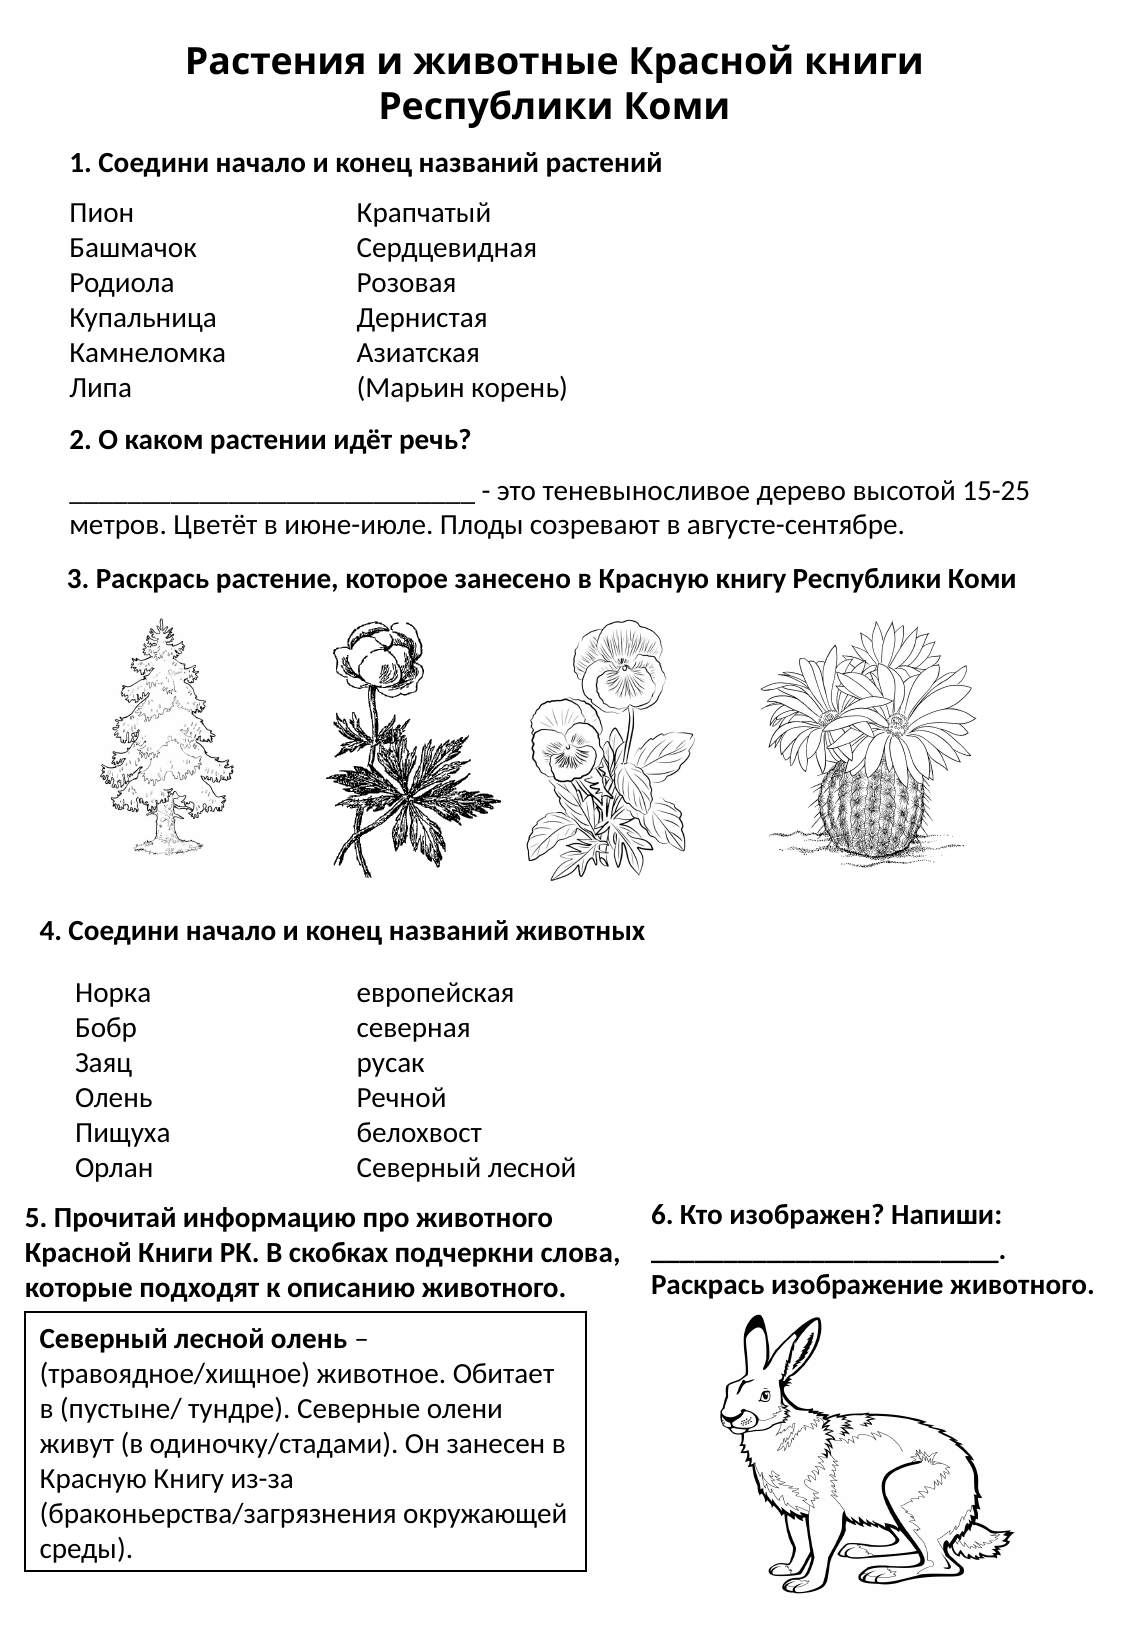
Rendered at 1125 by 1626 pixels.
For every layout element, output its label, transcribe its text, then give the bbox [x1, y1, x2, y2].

text_box Пион Башмачок Родиола Купальница Камнеломка Липа [54, 186, 341, 411]
text_box 5. Прочитай информацию про животного Красной Книги РК. В скобках подчеркни слова, которые подходят к описанию животного. [10, 1190, 657, 1311]
text_box Растения и животные Красной книги Республики Коми [54, 29, 1055, 135]
text_box 1. Соедини начало и конец названий растений [54, 135, 869, 186]
text_box Северный лесной олень – (травоядное/хищное) животное. Обитает в (пустыне/ тундре). Северные олени живут (в одиночку/стадами). Он занесен в Красную Книгу из-за (браконьерства/загрязнения окружающей среды). [24, 1311, 587, 1572]
picture [317, 601, 707, 885]
text_box Крапчатый Сердцевидная Розовая Дернистая Азиатская (Марьин корень) [341, 186, 672, 411]
text_box европейская северная русак Речной белохвост Северный лесной [341, 965, 672, 1190]
picture [709, 1306, 1027, 1601]
text_box ____________________________ - это теневыносливое дерево высотой 15-25 метров. Цветёт в июне-июле. Плоды созревают в августе-сентябре. [54, 463, 1055, 549]
text_box Норка Бобр Заяц Олень Пищуха Орлан [60, 965, 341, 1190]
text_box 3. Раскрась растение, которое занесено в Красную книгу Республики Коми [52, 551, 1055, 602]
text_box 2. О каком растении идёт речь? [54, 413, 869, 463]
text_box 4. Соедини начало и конец названий животных [24, 903, 839, 954]
picture [743, 619, 993, 868]
text_box 6. Кто изображен? Напиши: ________________________. Раскрась изображение животного. [636, 1188, 1125, 1308]
picture [94, 607, 238, 875]
